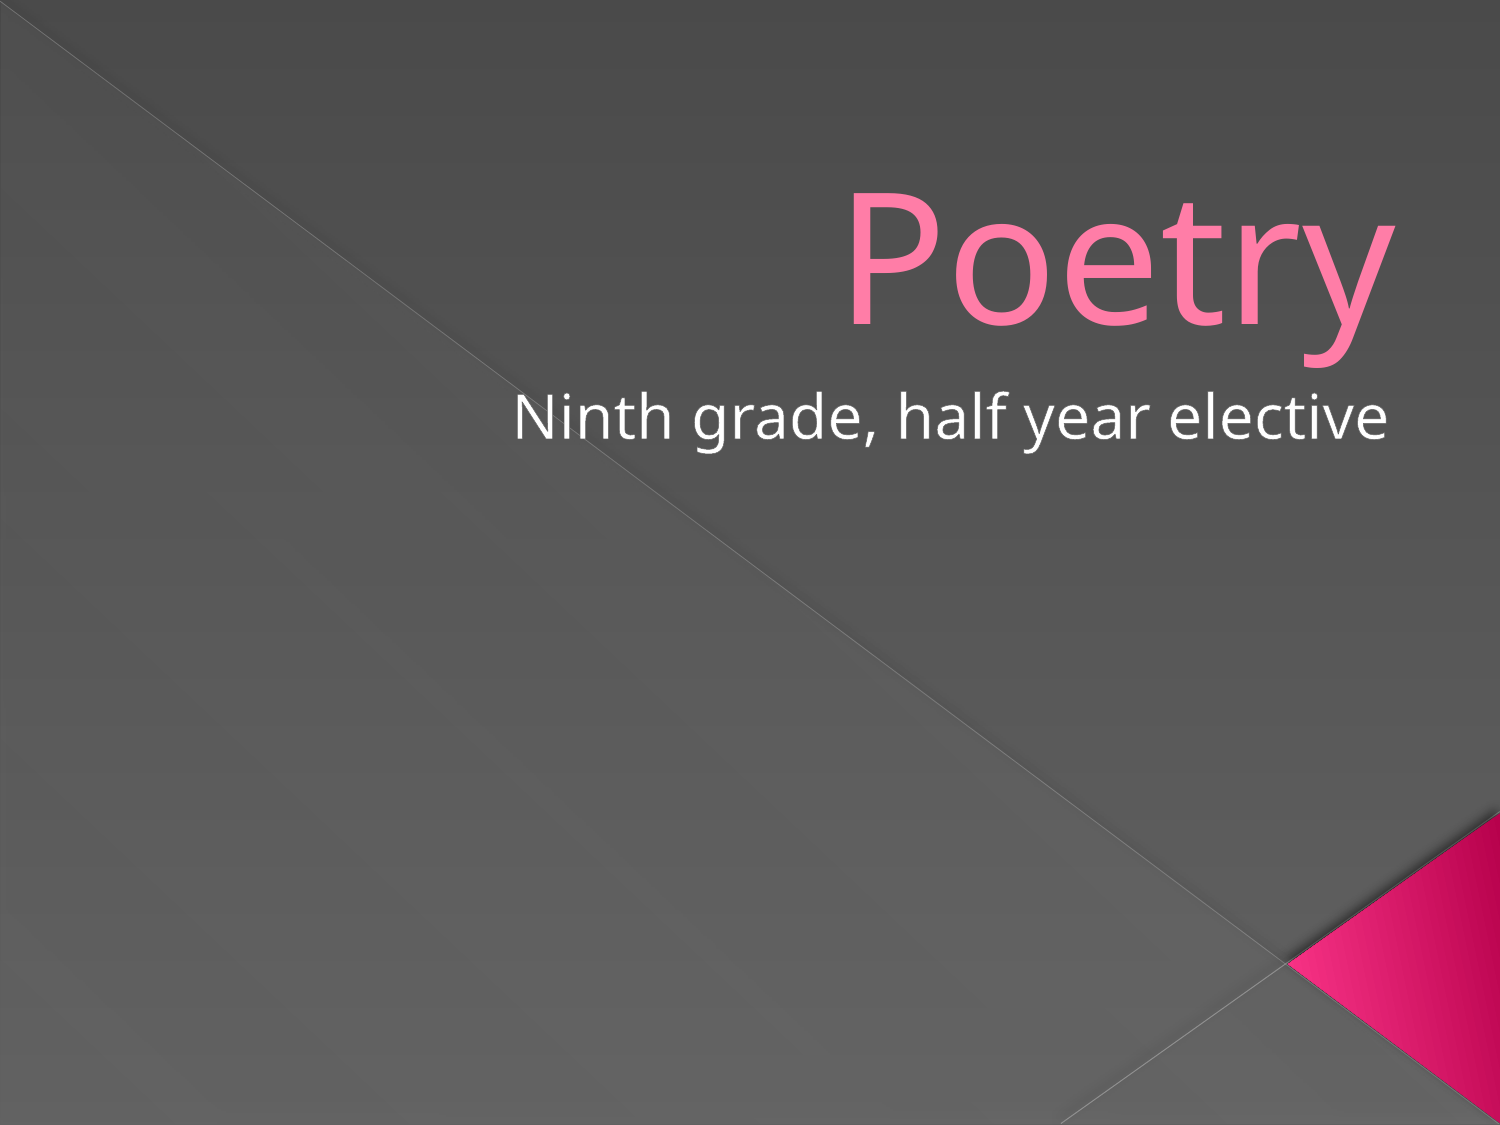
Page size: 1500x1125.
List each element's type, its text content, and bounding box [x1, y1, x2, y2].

subtitle Ninth grade, half year elective [88, 369, 1412, 657]
title Poetry [88, 127, 1412, 369]
